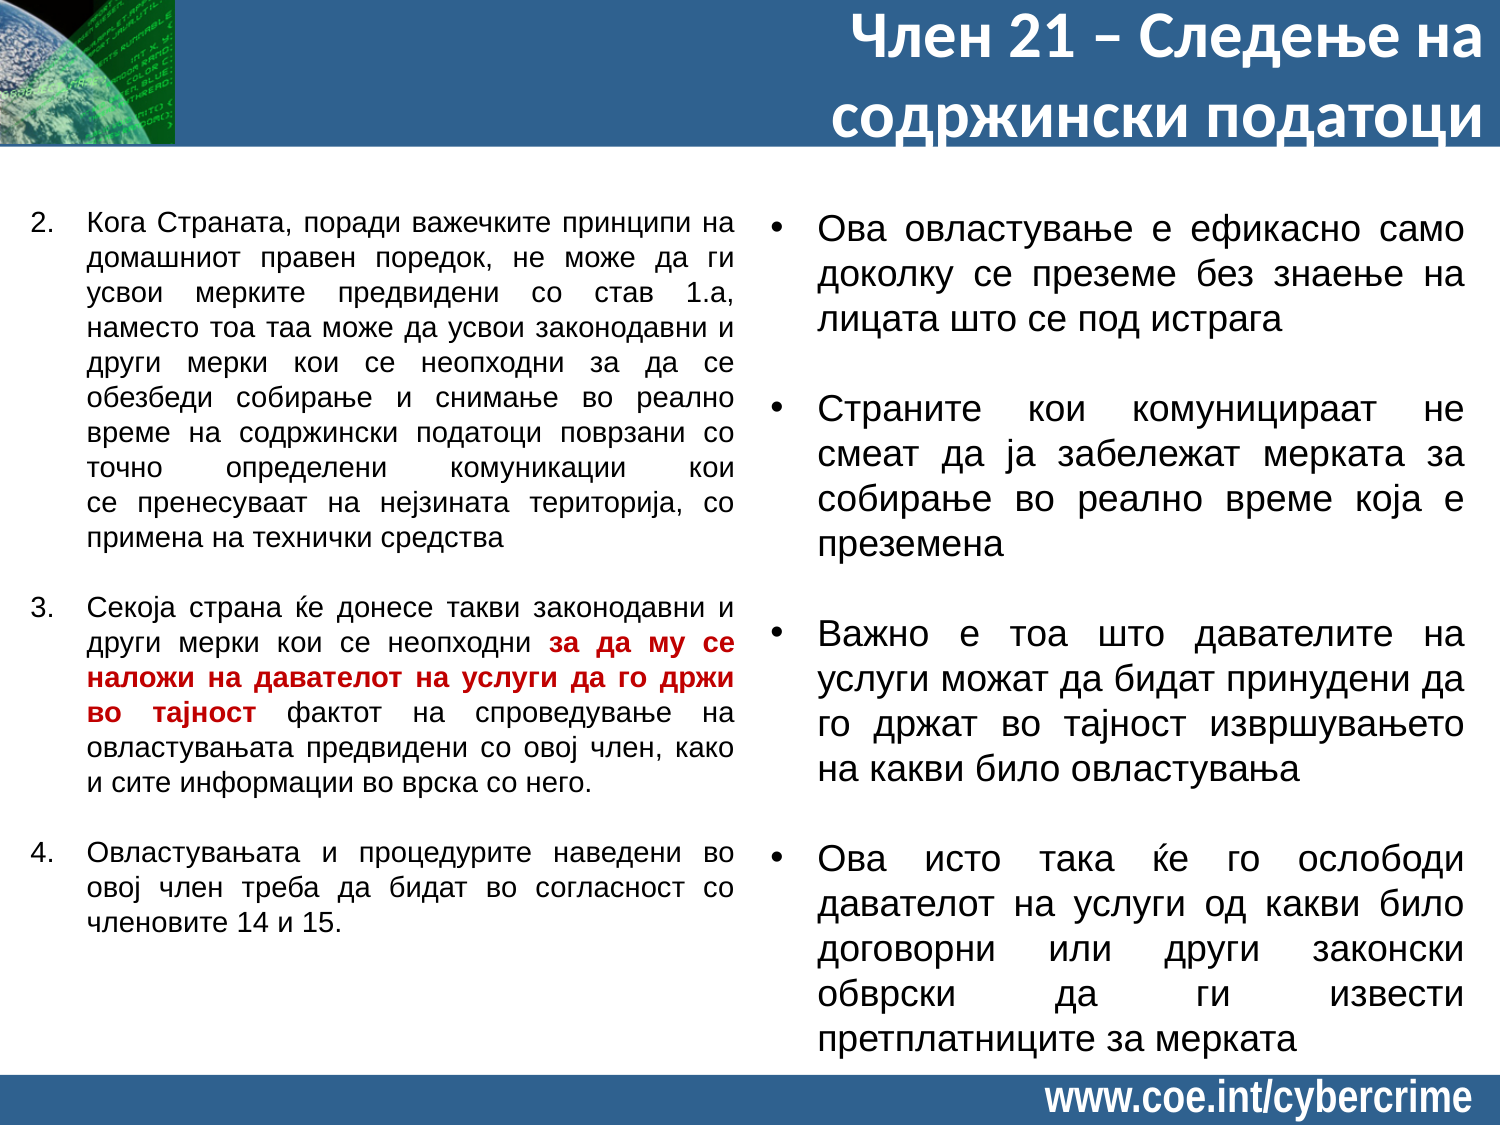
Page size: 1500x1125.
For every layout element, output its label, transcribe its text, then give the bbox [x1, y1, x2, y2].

text_box www.coe.int/cybercrime [1030, 1059, 1500, 1125]
text_box Ова овластување е ефикасно само доколку се преземе без знаење на лицата што се под истрага Страните кои комуницираат не смеат да ја забележат мерката за собирање во реално време која е преземена Важно е тоа што давателите на услуги можат да бидат принудени да го држат во тајност извршувањето на какви било овластувања Ова исто така ќе го ослободи давателот на услуги од какви било договорни или други законски обврски да ги извести претплатниците за мерката [755, 196, 1480, 1066]
text_box [0, 1073, 1030, 1125]
picture [0, 0, 175, 144]
text_box Кога Страната, поради важечките принципи на домашниот правен поредок, не може да ги усвои мерките предвидени со став 1.а, наместо тоа таа може да усвои законодавни и други мерки кои се неопходни за да се обезбеди собирање и снимање во реално време на содржински податоци поврзани со точно определени комуникации кои се пренесуваат на нејзината територија, со примена на технички средства Секоја страна ќе донесе такви законодавни и други мерки кои се неопходни за да му се наложи на давателот на услуги да го држи во тајност фактот на спроведување на овластувањата предвидени со овој член, како и сите информации во врска со него. Овластувањата и процедурите наведени во овој член треба да бидат во согласност со членовите 14 и 15. [15, 196, 750, 946]
text_box Член 21 – Следење на содржински податоци [177, 0, 1500, 149]
